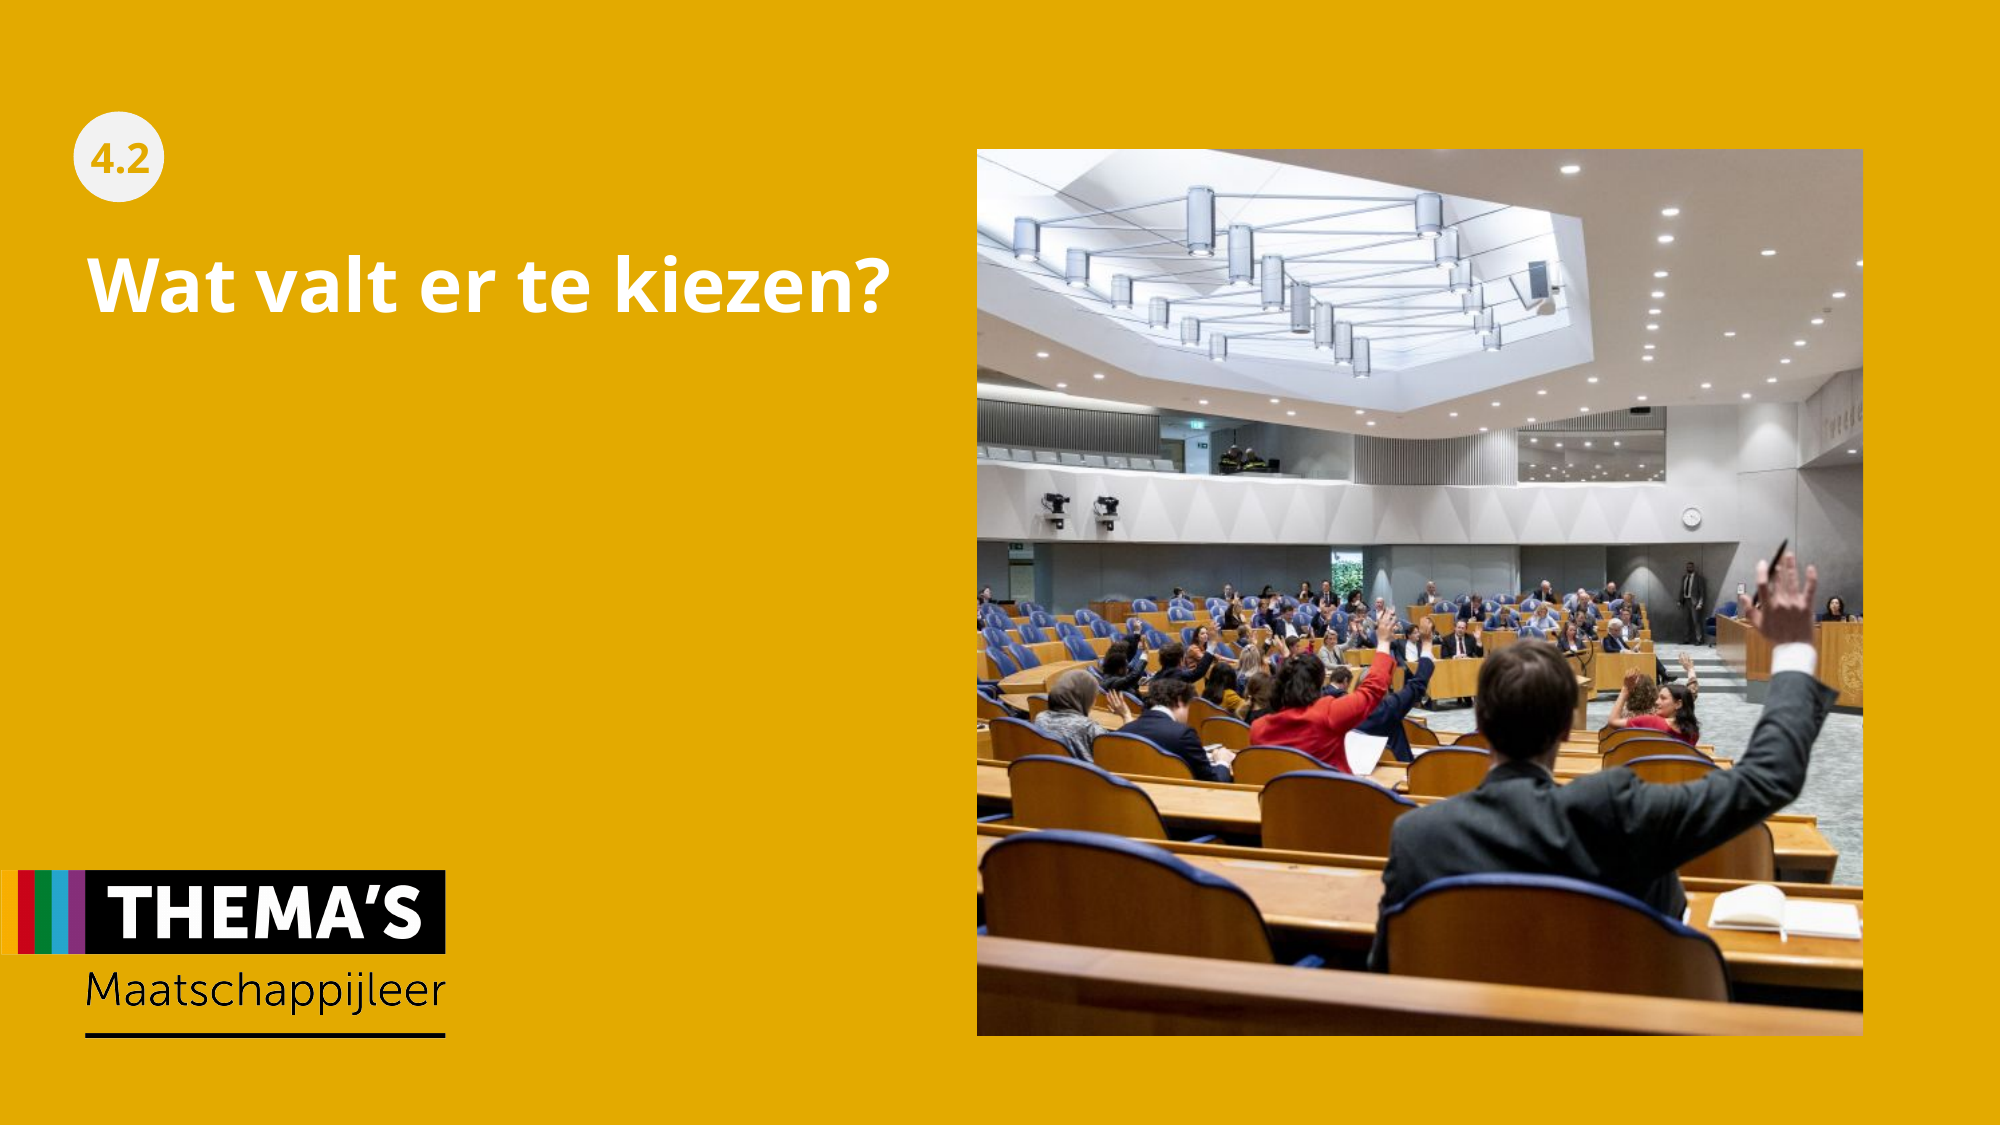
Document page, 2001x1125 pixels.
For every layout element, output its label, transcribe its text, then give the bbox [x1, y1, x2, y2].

list Wat valt er te kiezen? [72, 240, 928, 769]
title 4.2 [71, 102, 170, 190]
picture [0, 786, 474, 1125]
picture [977, 149, 1864, 1036]
